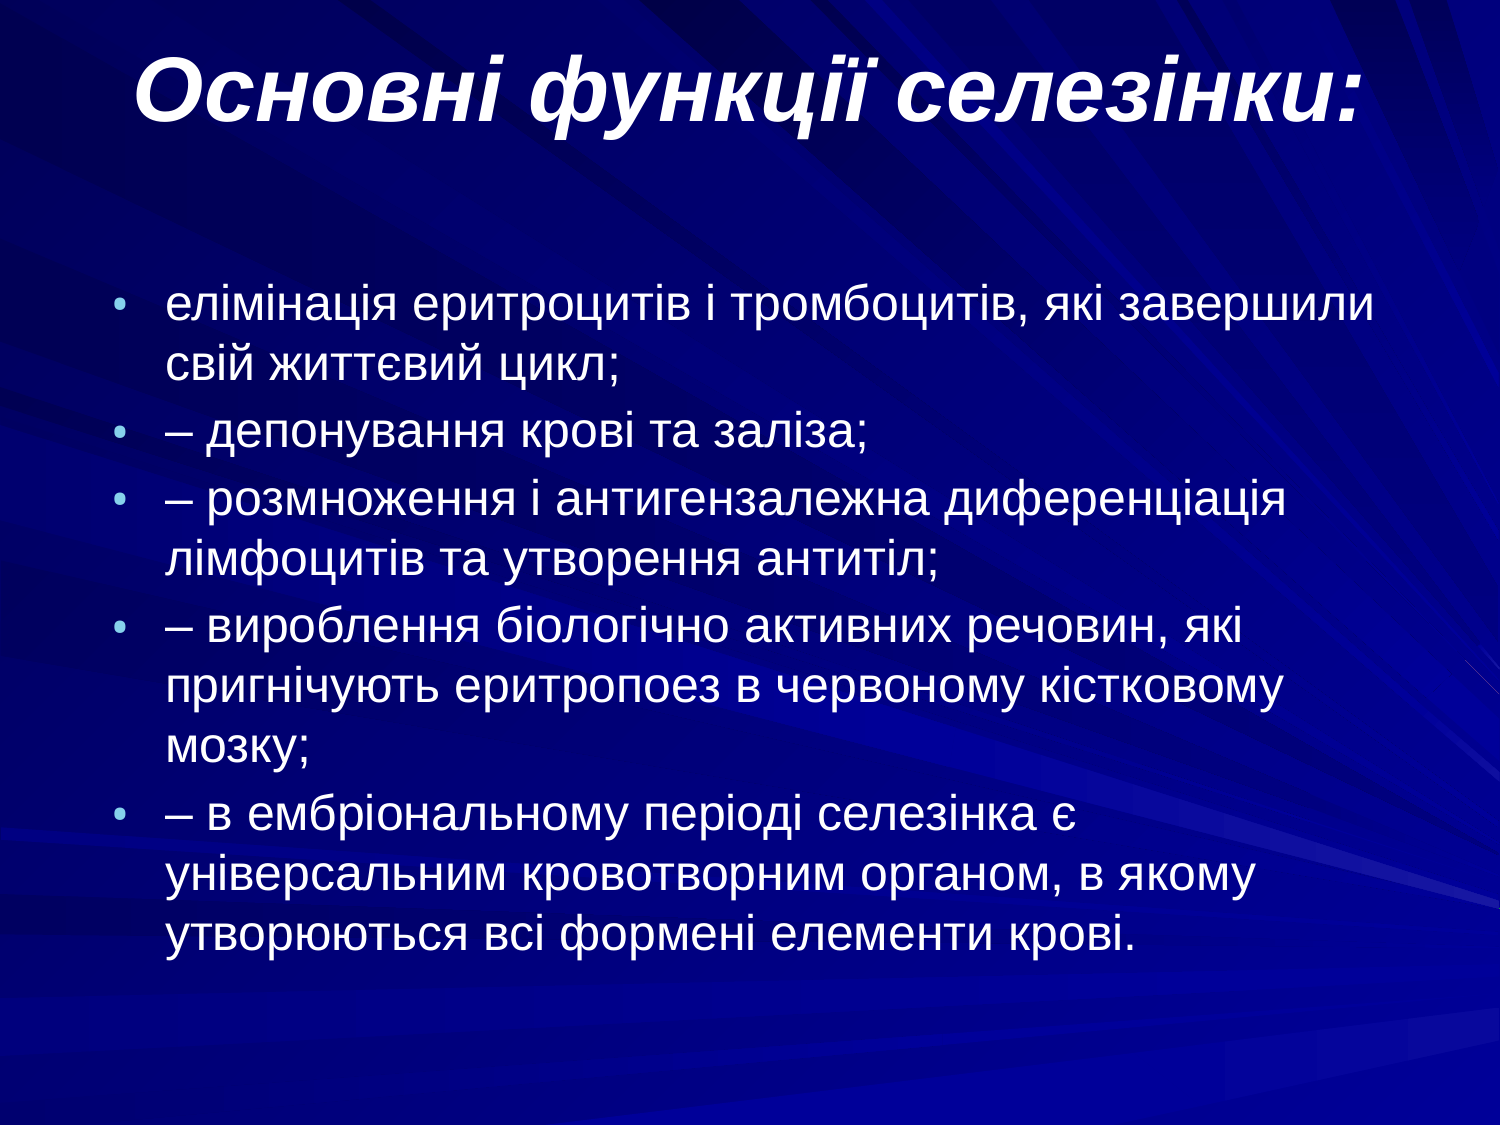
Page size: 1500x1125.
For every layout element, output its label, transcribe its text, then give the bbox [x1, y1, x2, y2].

title Основні функції селезінки: [75, 45, 1425, 234]
list елімінація еритроцитів і тромбоцитів, які завершили свій життєвий цикл; – депонування крові та заліза; – розмноження і антигензалежна диференціація лімфоцитів та утворення антитіл; – вироблення біологічно активних речовин, які пригнічують еритропоез в червоному кістковому мозку; – в ембріональному періоді селезінка є універсальним кровотворним органом, в якому утворюються всі формені елементи крові. [75, 262, 1425, 1006]
